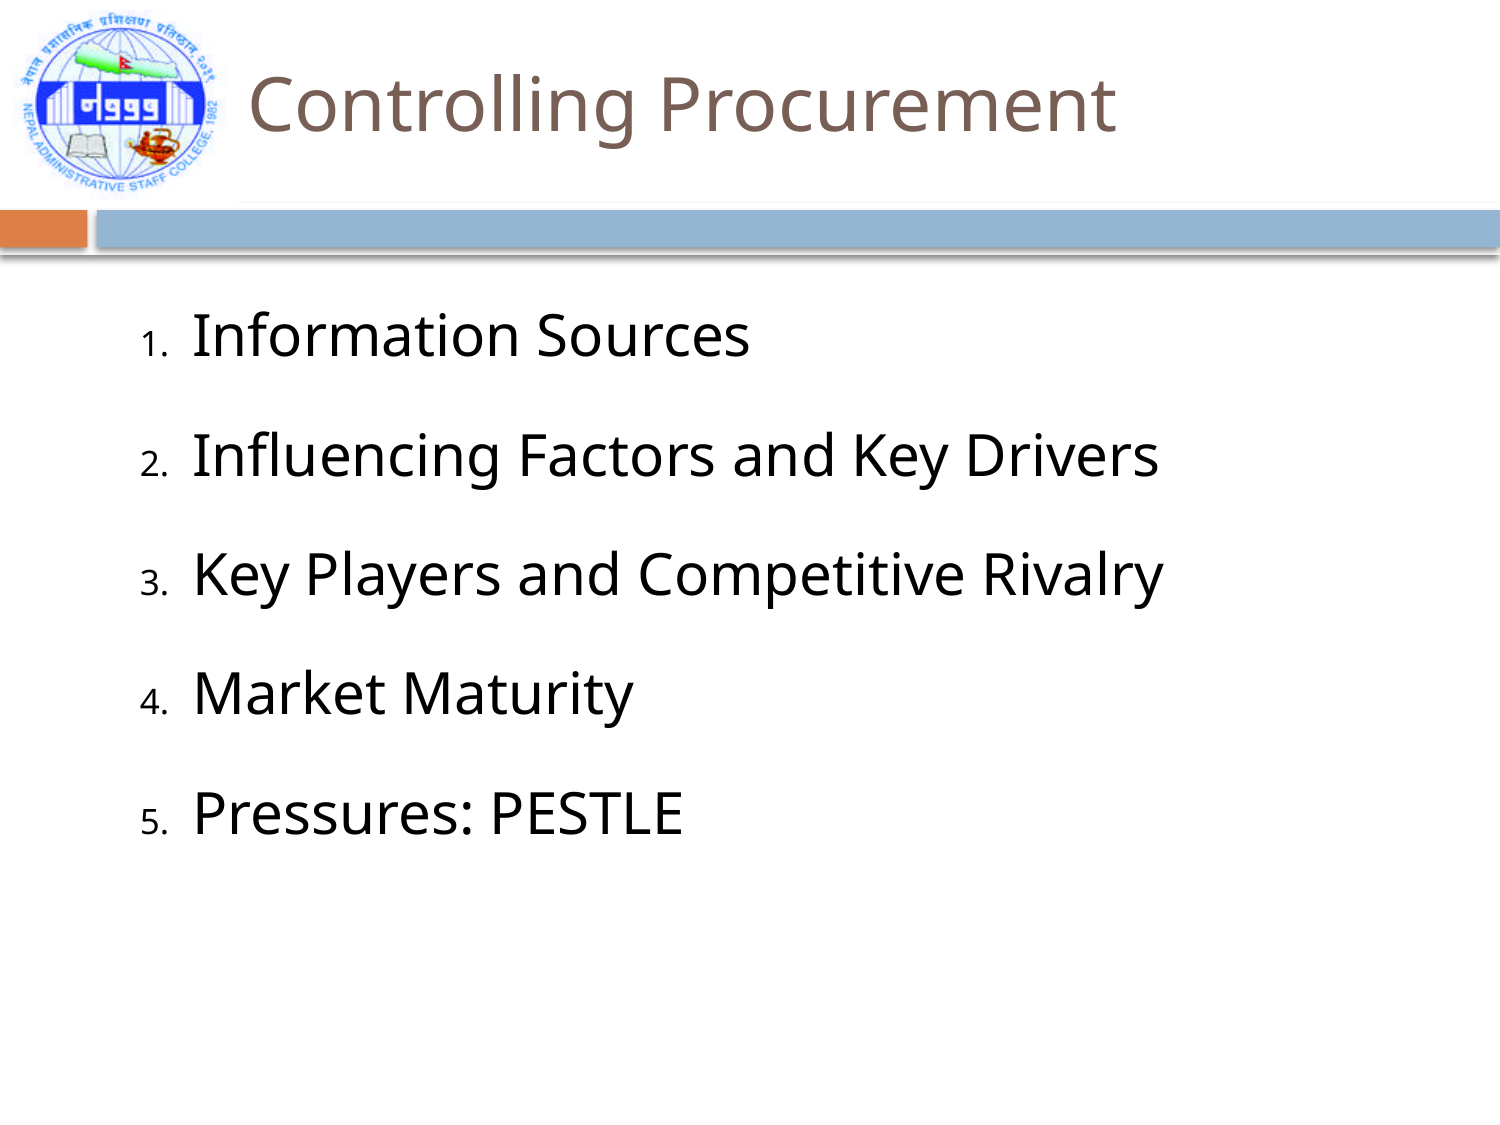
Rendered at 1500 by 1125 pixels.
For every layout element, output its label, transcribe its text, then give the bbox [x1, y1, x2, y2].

picture [1, 0, 236, 208]
list Information Sources Influencing Factors and Key Drivers Key Players and Competitive Rivalry Market Maturity Pressures: PESTLE [125, 256, 1420, 951]
text_box Controlling Procurement [232, 48, 1500, 154]
